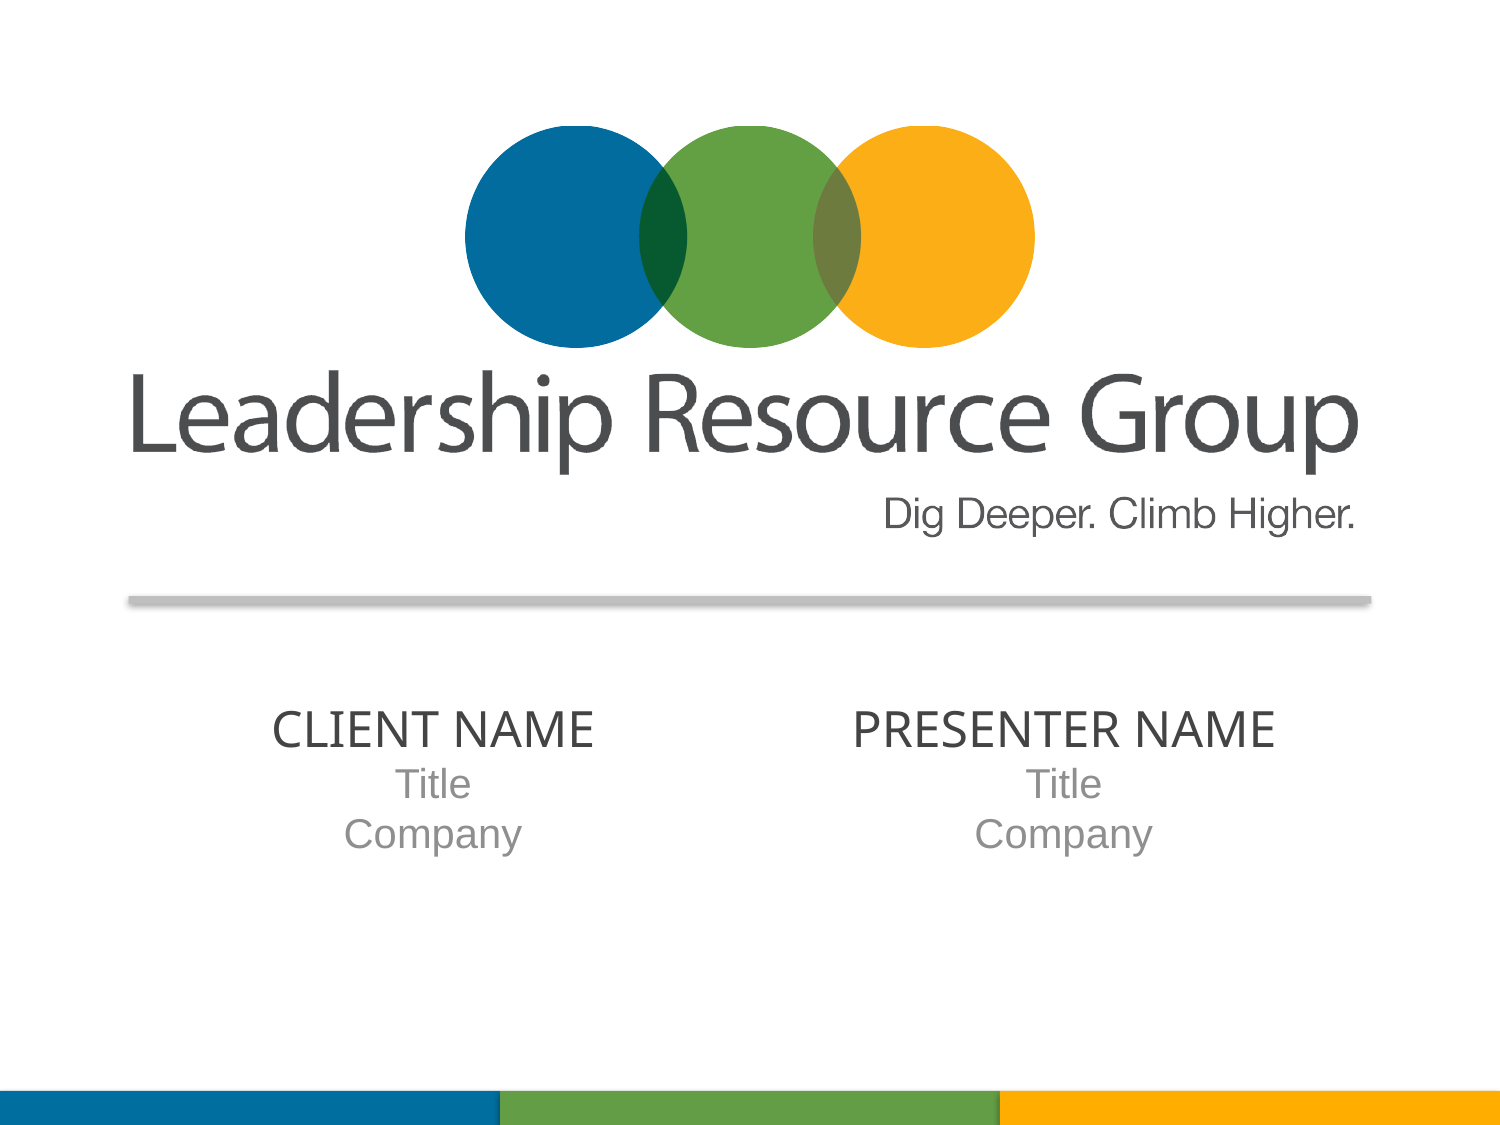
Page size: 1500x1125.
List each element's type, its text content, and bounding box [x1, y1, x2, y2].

list Title Company [127, 757, 739, 808]
picture [116, 353, 1374, 542]
list Title Company [758, 757, 1370, 808]
list Presenter Name [758, 697, 1370, 757]
picture [465, 252, 559, 348]
picture [594, 126, 1035, 348]
list Client Name [127, 697, 739, 757]
picture [465, 126, 554, 221]
